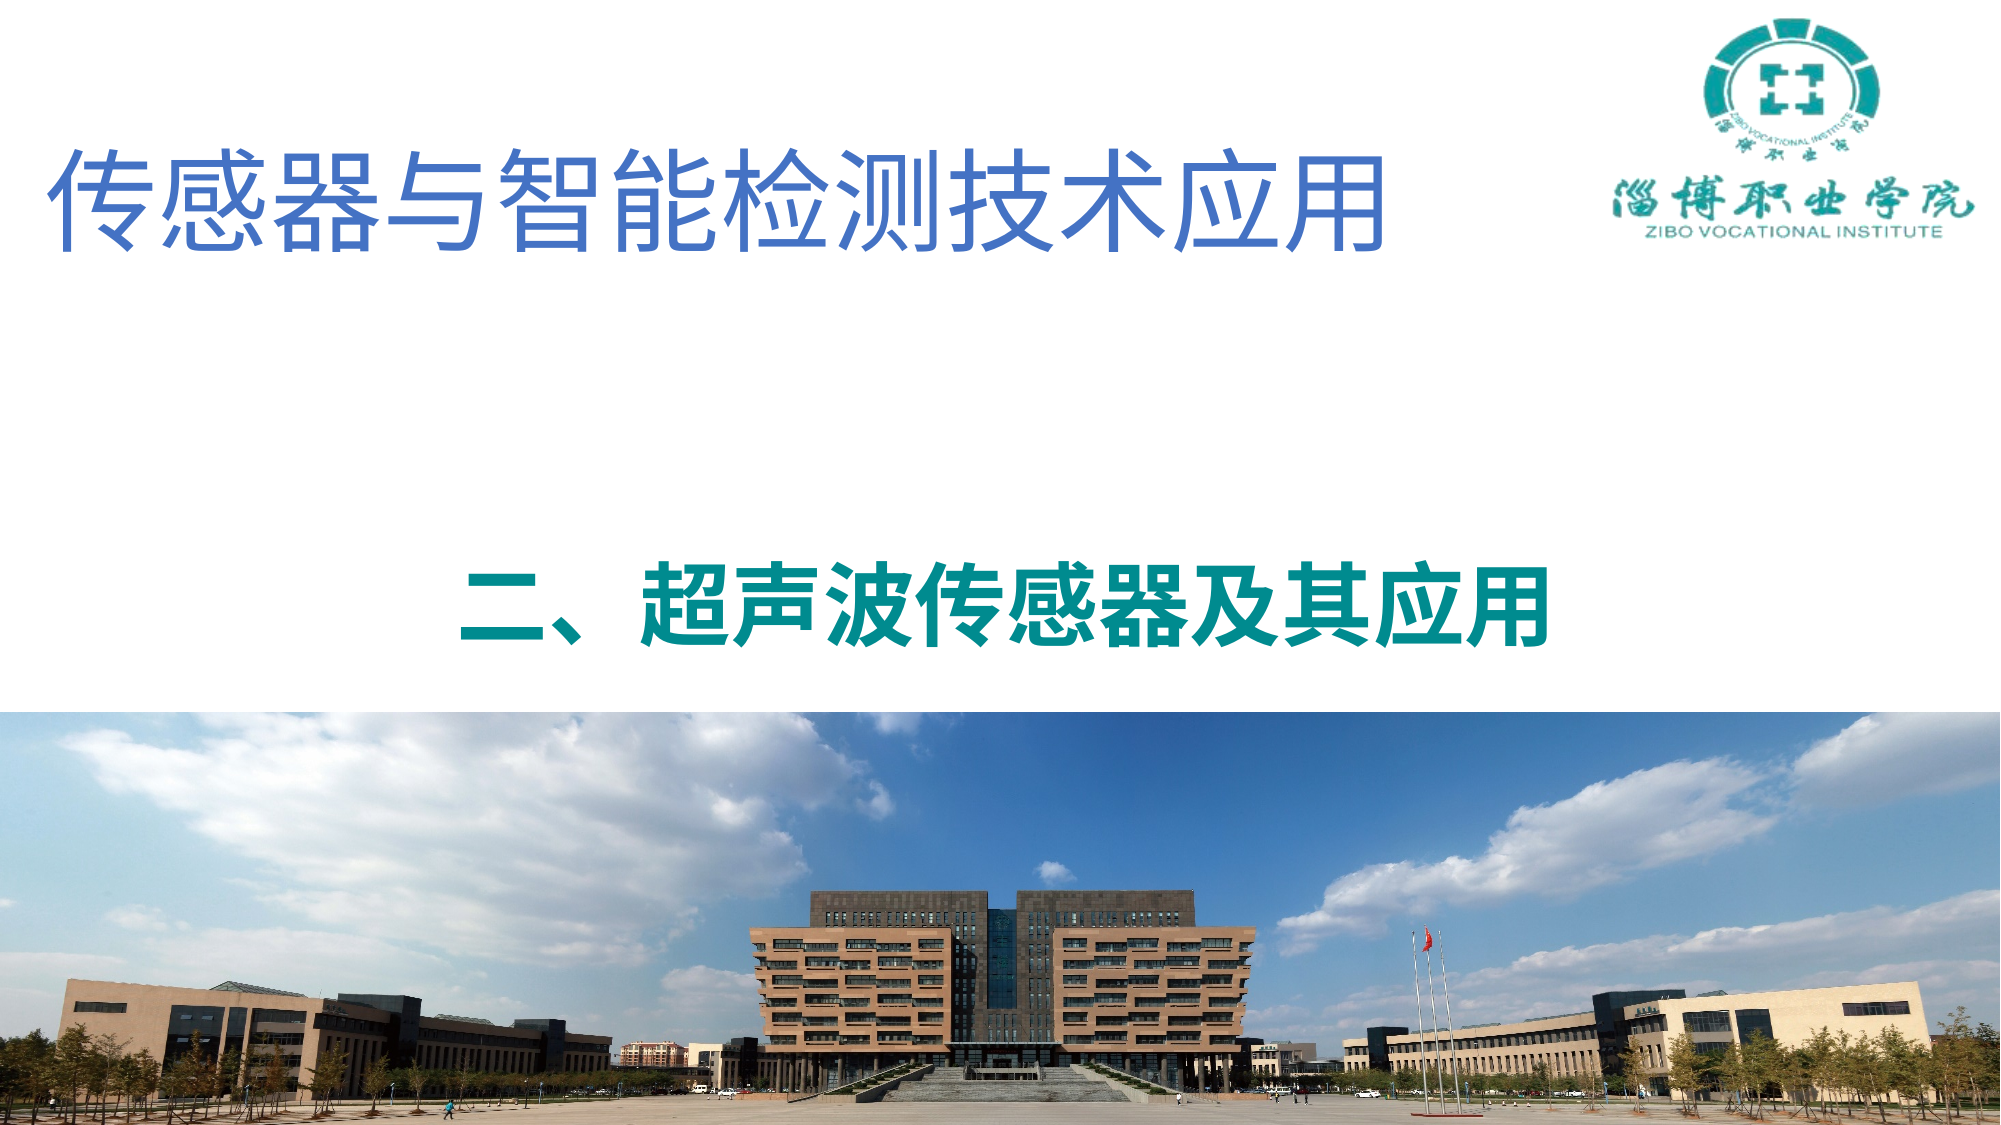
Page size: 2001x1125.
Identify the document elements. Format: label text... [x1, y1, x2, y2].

picture [1581, 4, 2000, 253]
text_box 传感器与智能检测技术应用 [30, 123, 1411, 274]
text_box 二、超声波传感器及其应用 [441, 540, 1704, 666]
picture [0, 712, 2000, 1125]
